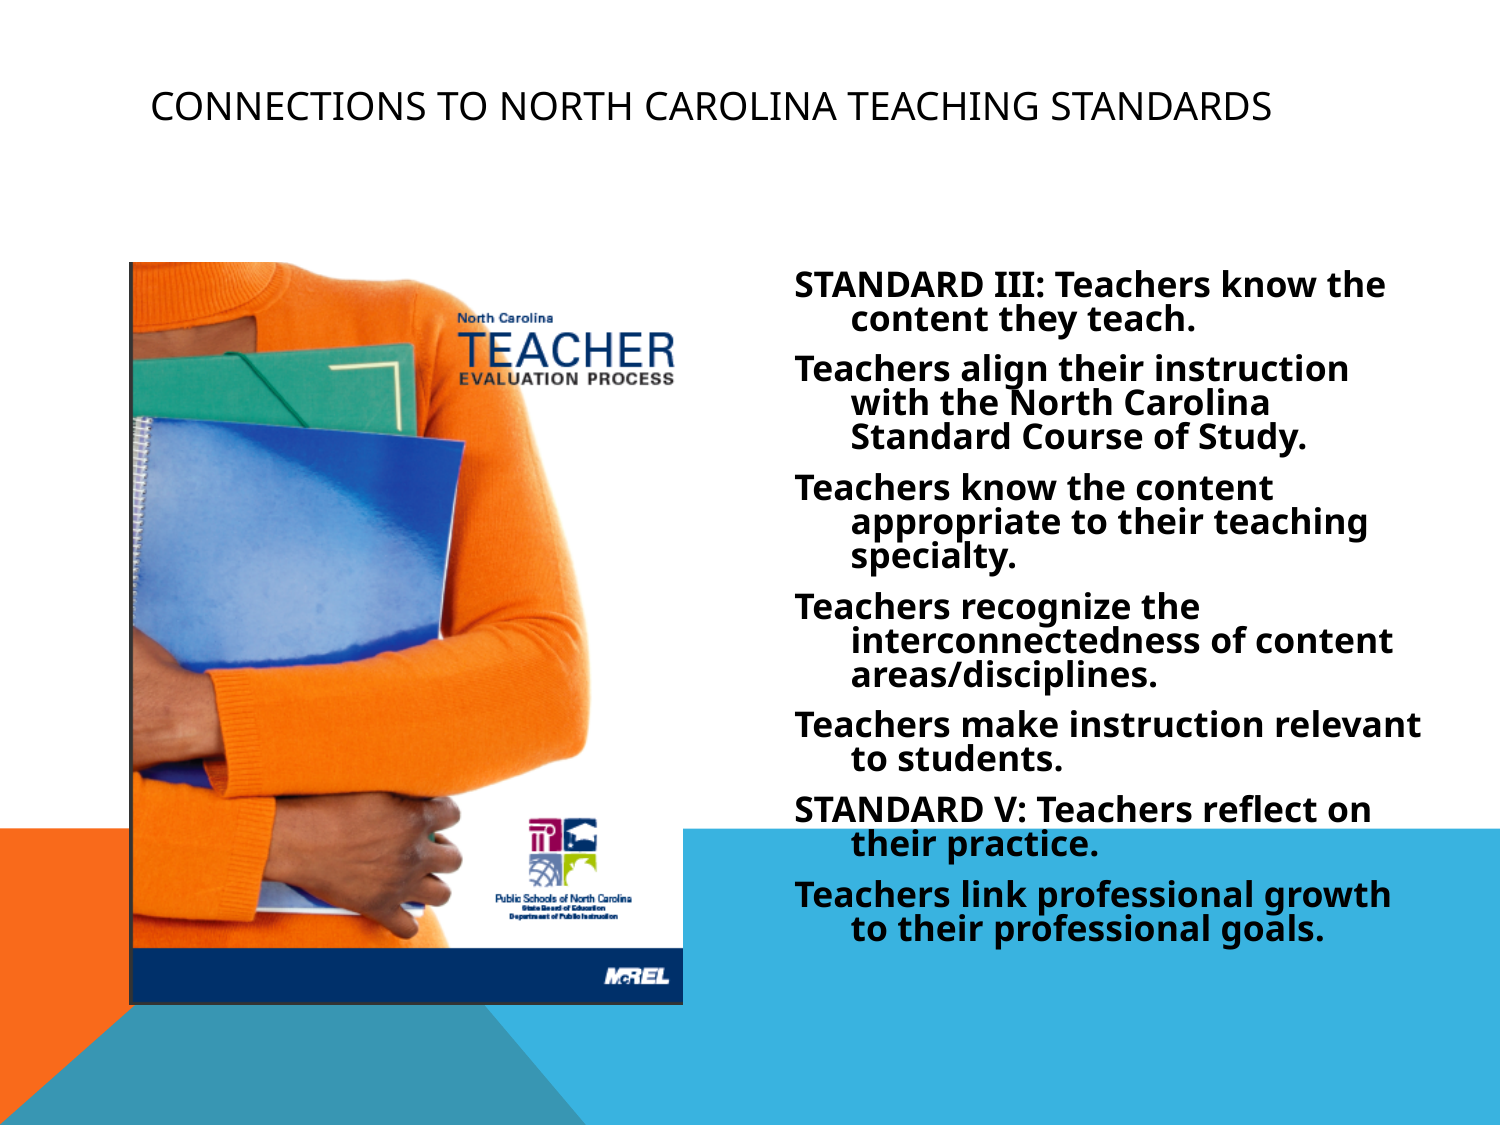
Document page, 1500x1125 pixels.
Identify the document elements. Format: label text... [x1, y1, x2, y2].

title Connections to North Carolina Teaching Standards [135, 60, 1369, 150]
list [129, 262, 683, 1006]
list STANDARD III: Teachers know the content they teach. Teachers align their instruction with the North Carolina Standard Course of Study. Teachers know the content appropriate to their teaching specialty. Teachers recognize the interconnectedness of content areas/disciplines. Teachers make instruction relevant to students. STANDARD V: Teachers reflect on their practice. Teachers link professional growth to their professional goals. [779, 262, 1450, 1088]
